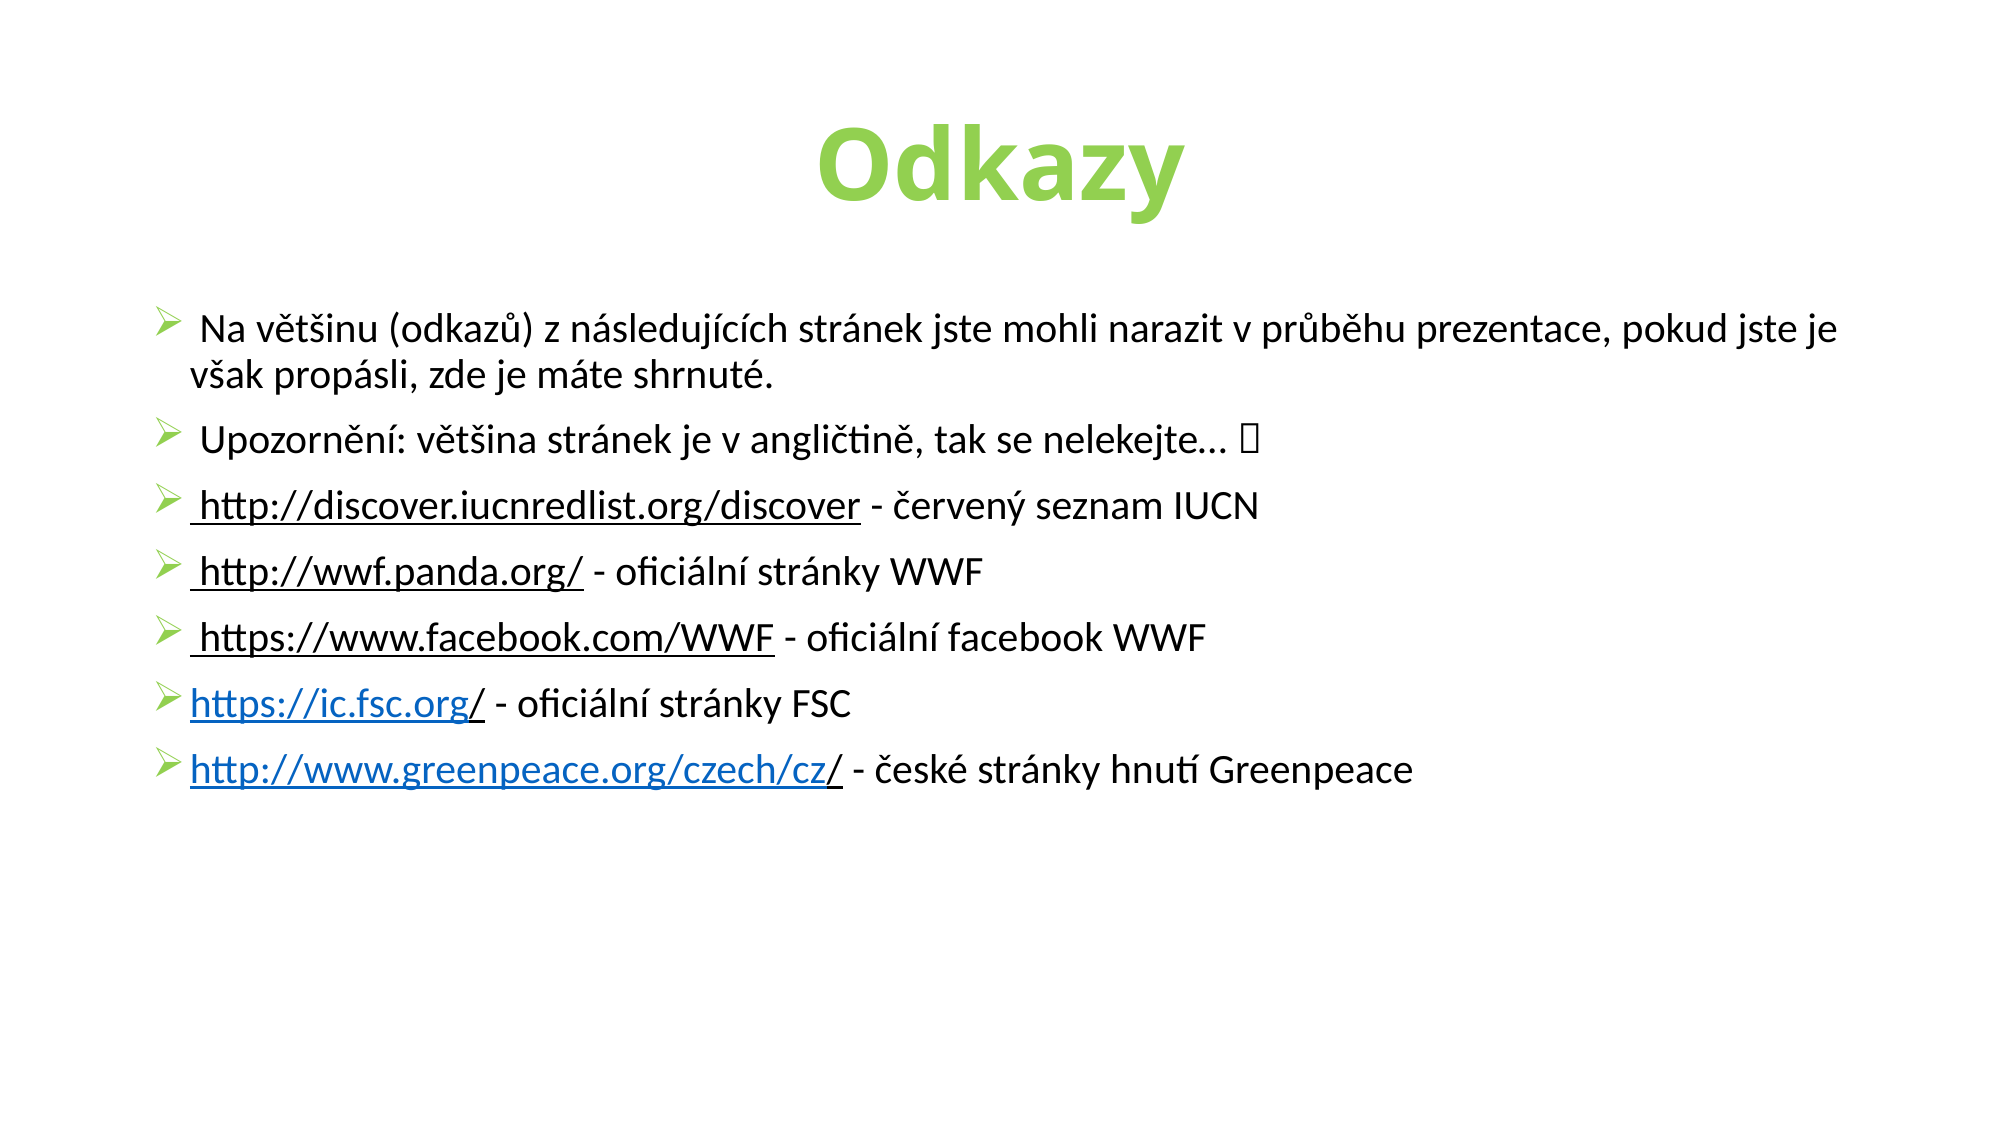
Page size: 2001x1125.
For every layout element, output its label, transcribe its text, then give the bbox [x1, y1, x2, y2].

title Odkazy [137, 59, 1863, 278]
list Na většinu (odkazů) z následujících stránek jste mohli narazit v průběhu prezentace, pokud jste je však propásli, zde je máte shrnuté. Upozornění: většina stránek je v angličtině, tak se nelekejte…  http://discover.iucnredlist.org/discover - červený seznam IUCN http://wwf.panda.org/ - oficiální stránky WWF https://www.facebook.com/WWF - oficiální facebook WWF https://ic.fsc.org/ - oficiální stránky FSC http://www.greenpeace.org/czech/cz/ - české stránky hnutí Greenpeace [137, 299, 1863, 1014]
